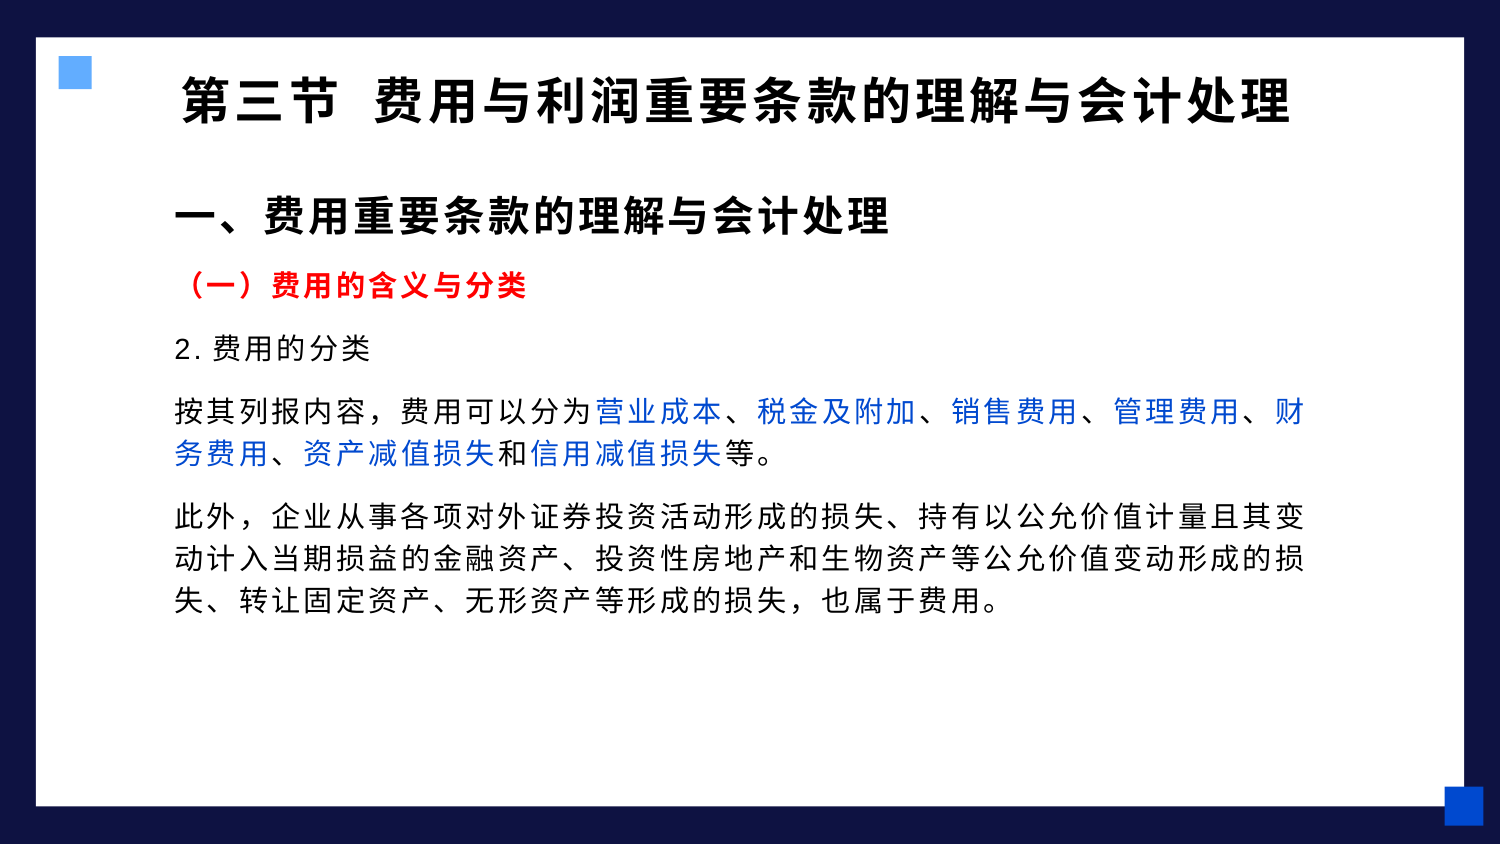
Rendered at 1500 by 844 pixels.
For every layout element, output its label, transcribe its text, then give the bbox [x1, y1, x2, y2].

title 第三节 费用与利润重要条款的理解与会计处理 [141, 48, 1327, 139]
list 一、费用重要条款的理解与会计处理 （一）费用的含义与分类 2.费用的分类 按其列报内容，费用可以分为营业成本、税金及附加、销售费用、管理费用、财务费用、资产减值损失和信用减值损失等。 此外，企业从事各项对外证券投资活动形成的损失、持有以公允价值计量且其变动计入当期损益的金融资产、投资性房地产和生物资产等公允价值变动形成的损失、转让固定资产、无形资产等形成的损失，也属于费用。 [157, 179, 1343, 605]
